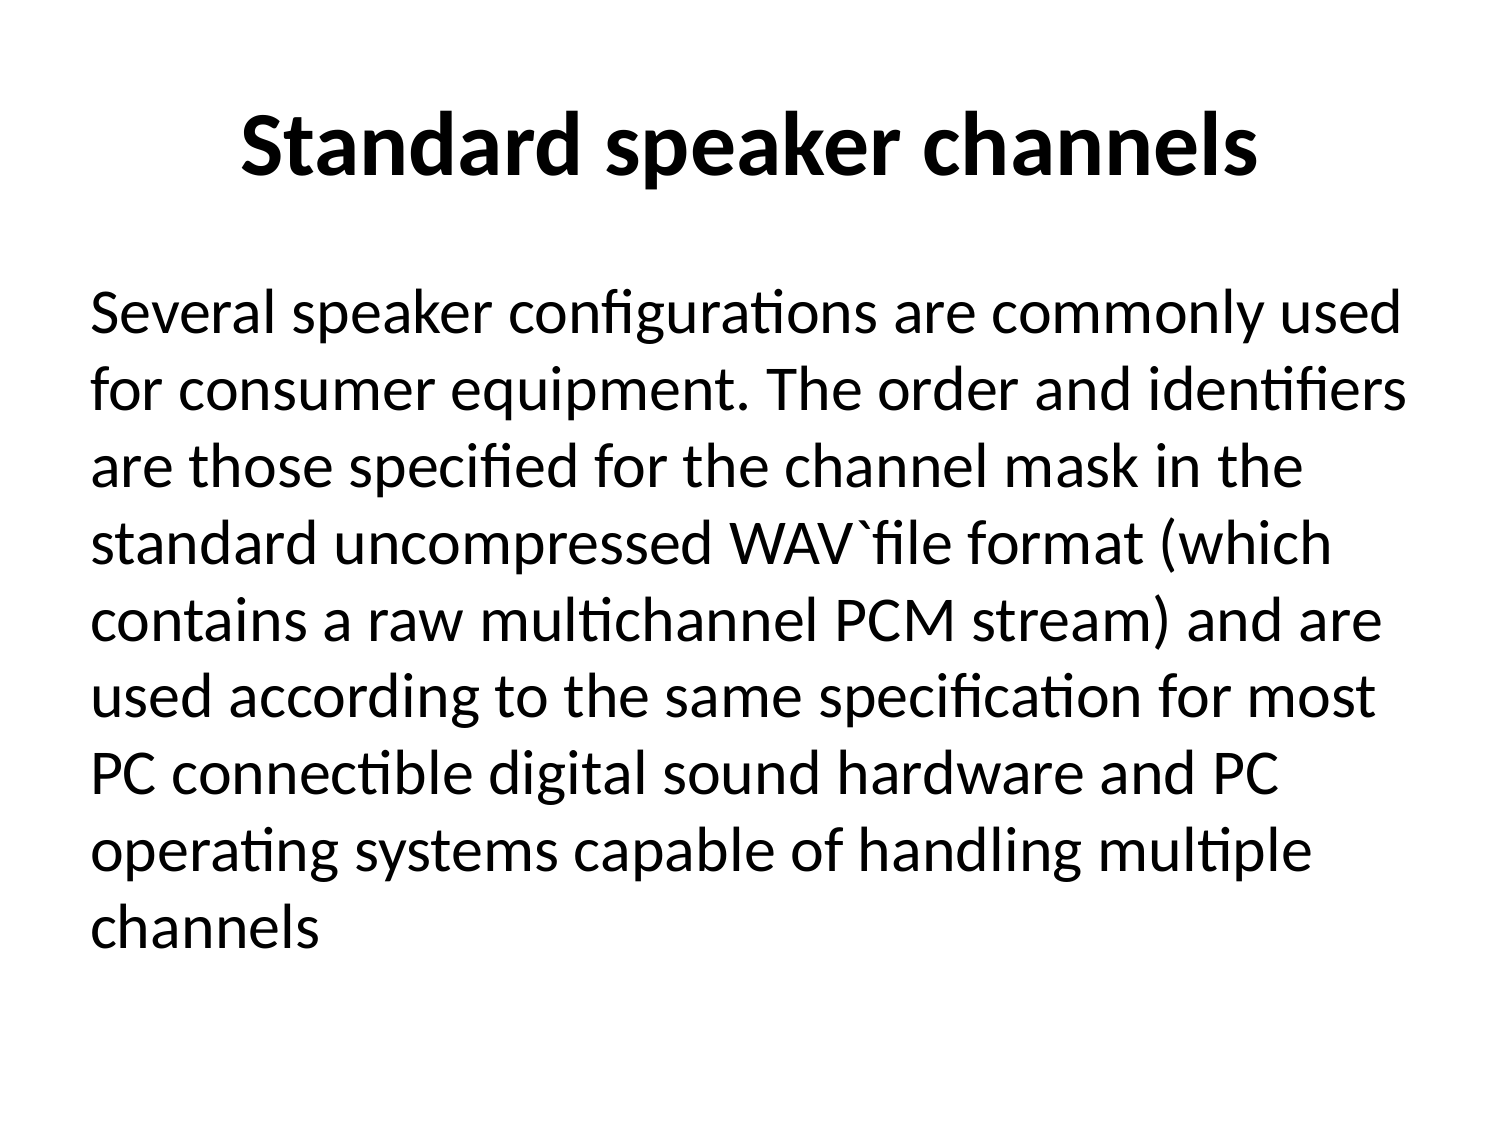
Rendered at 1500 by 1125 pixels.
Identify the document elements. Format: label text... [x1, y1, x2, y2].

list Several speaker configurations are commonly used for consumer equipment. The order and identifiers are those specified for the channel mask in the standard uncompressed WAV`file format (which contains a raw multichannel PCM stream) and are used according to the same specification for most PC connectible digital sound hardware and PC operating systems capable of handling multiple channels [75, 262, 1425, 1005]
title Standard speaker channels [75, 45, 1425, 233]
